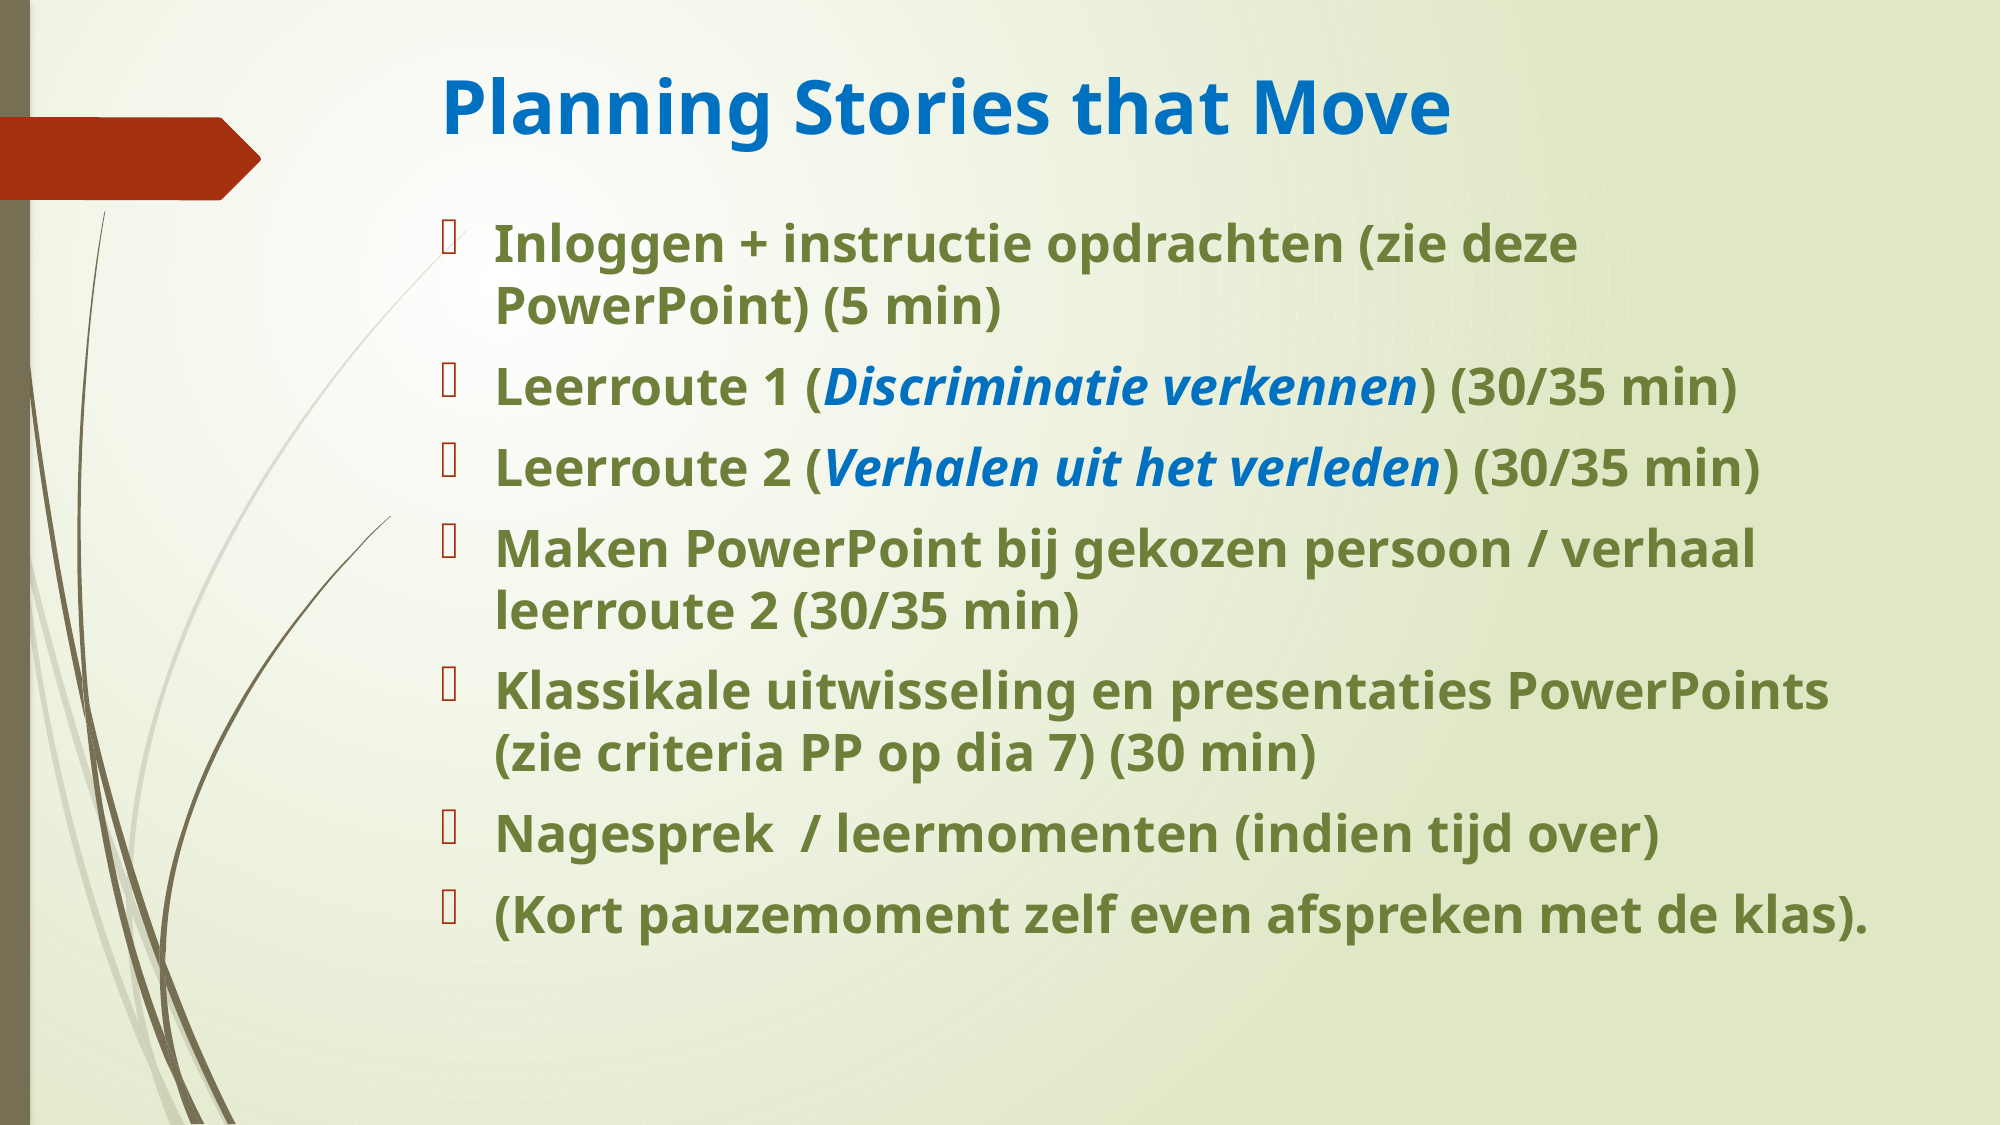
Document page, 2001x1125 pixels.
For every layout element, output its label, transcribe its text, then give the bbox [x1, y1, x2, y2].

title Planning Stories that Move [425, 51, 1888, 183]
list Inloggen + instructie opdrachten (zie deze PowerPoint) (5 min) Leerroute 1 (Discriminatie verkennen) (30/35 min) Leerroute 2 (Verhalen uit het verleden) (30/35 min) Maken PowerPoint bij gekozen persoon / verhaal leerroute 2 (30/35 min) Klassikale uitwisseling en presentaties PowerPoints (zie criteria PP op dia 7) (30 min) Nagesprek / leermomenten (indien tijd over) (Kort pauzemoment zelf even afspreken met de klas). [425, 203, 1888, 970]
